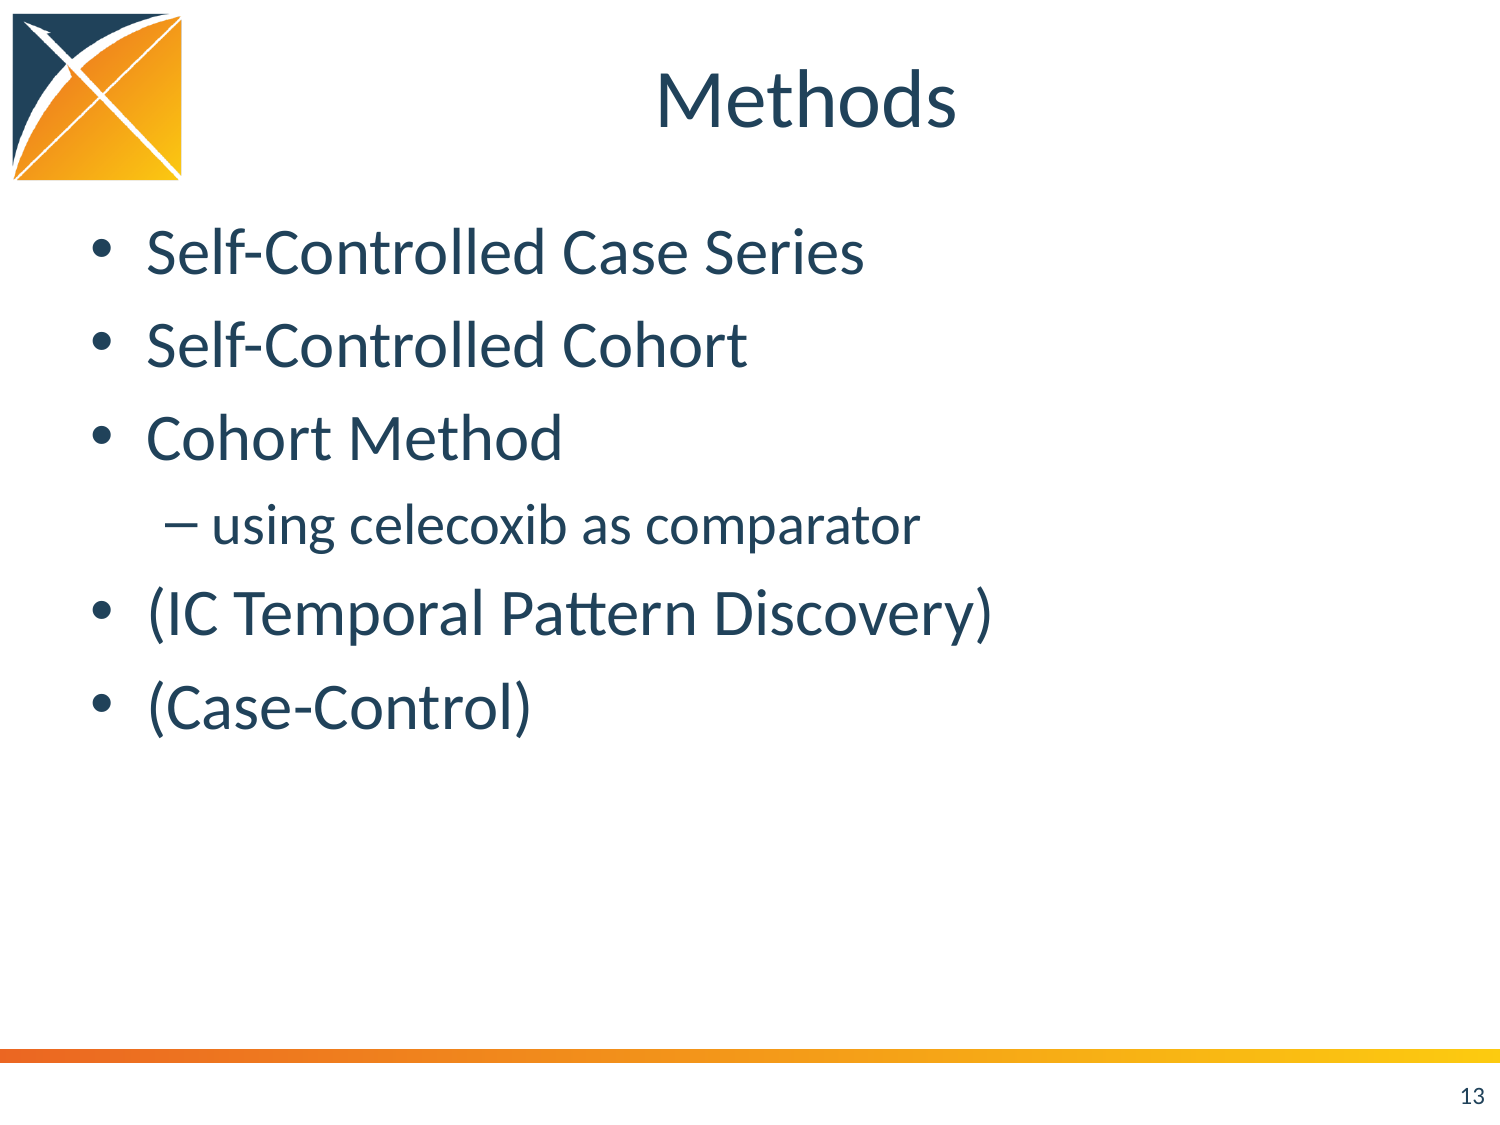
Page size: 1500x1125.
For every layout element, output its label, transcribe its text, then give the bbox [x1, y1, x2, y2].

list Self-Controlled Case Series Self-Controlled Cohort Cohort Method using celecoxib as comparator (IC Temporal Pattern Discovery) (Case-Control) [75, 200, 1425, 1005]
title Methods [187, 24, 1425, 163]
slide_number 13 [1149, 1065, 1500, 1125]
picture [0, 0, 206, 200]
